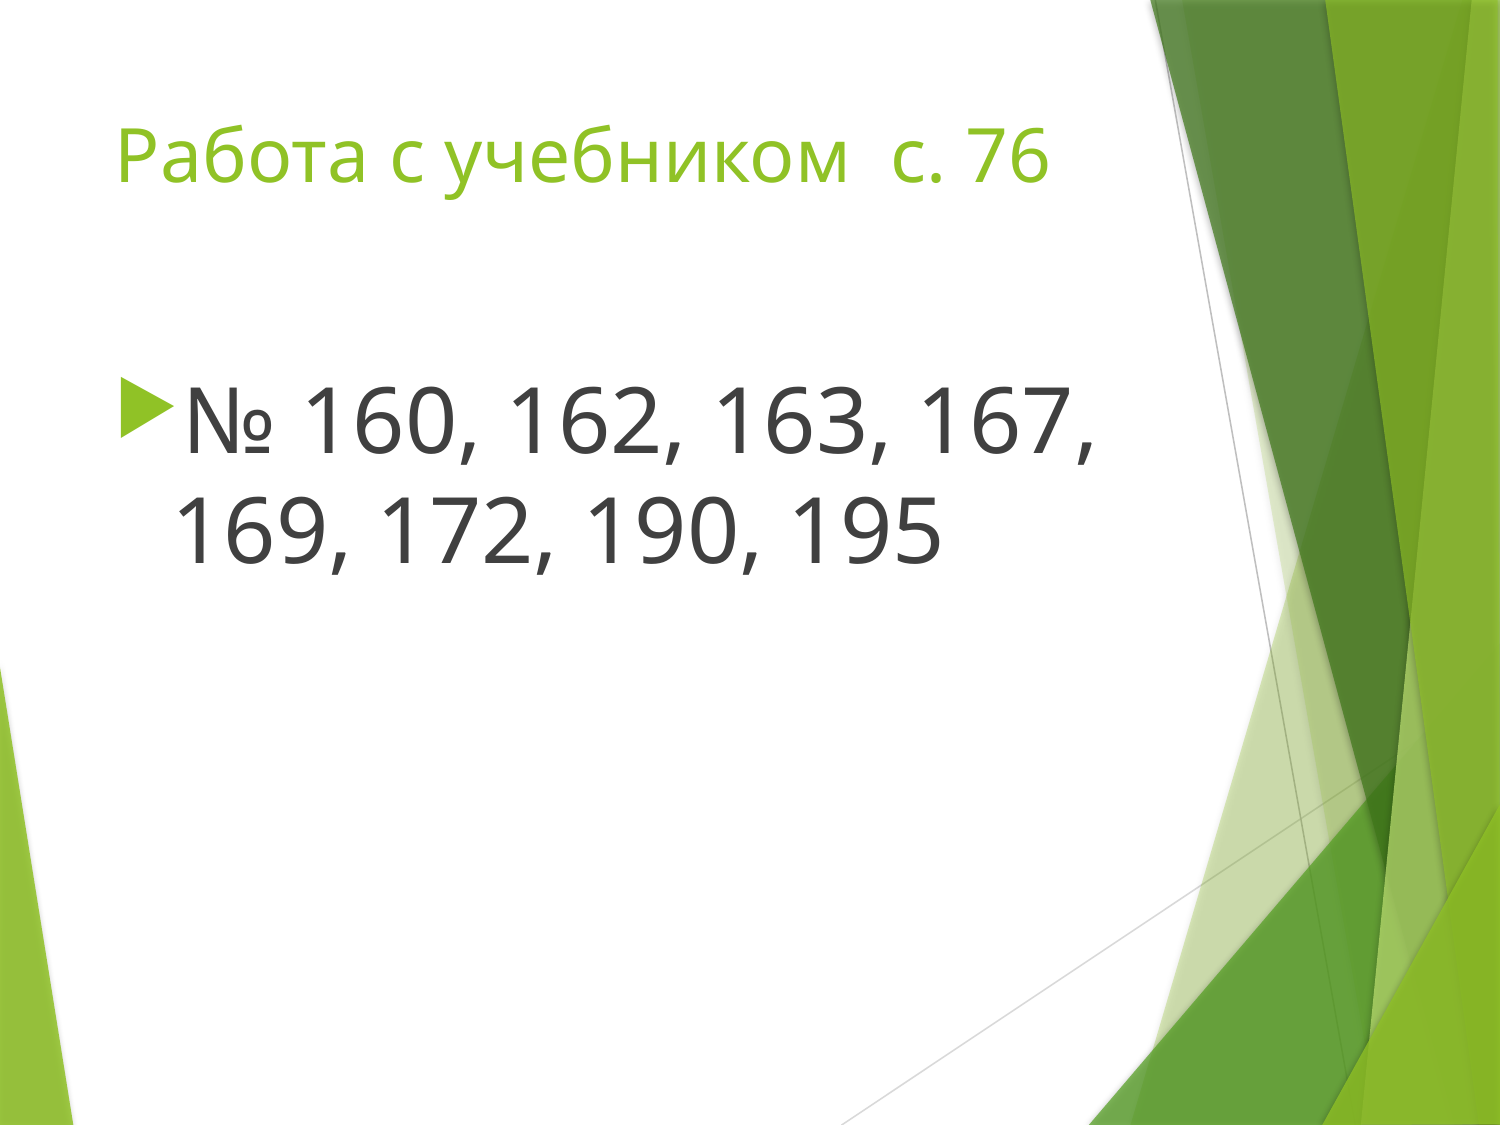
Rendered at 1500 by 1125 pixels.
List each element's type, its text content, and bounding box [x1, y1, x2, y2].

list № 160, 162, 163, 167, 169, 172, 190, 195 [99, 354, 1142, 992]
title Работа с учебником с. 76 [99, 99, 1142, 317]
